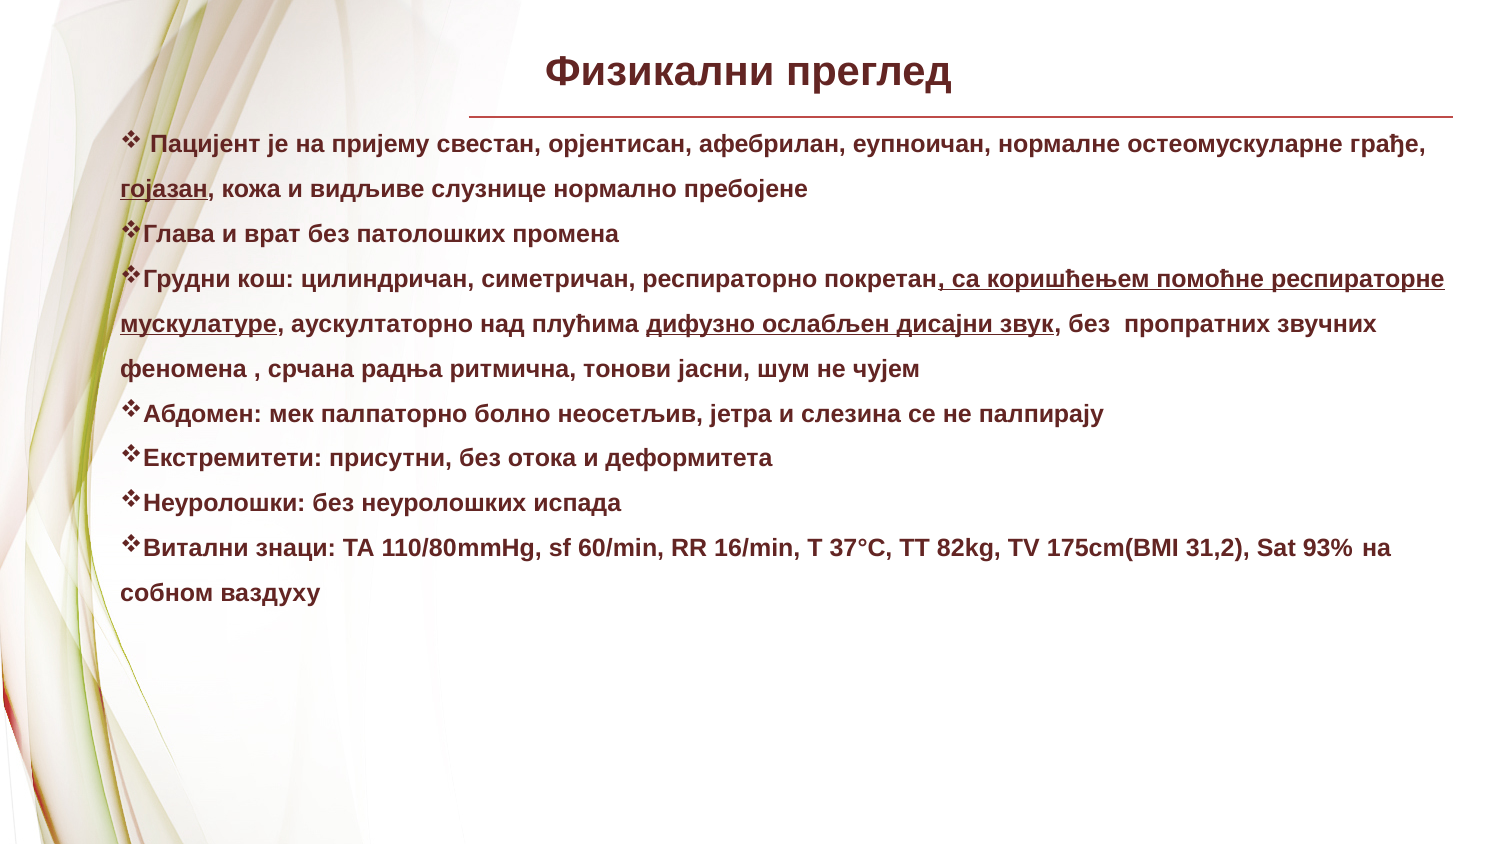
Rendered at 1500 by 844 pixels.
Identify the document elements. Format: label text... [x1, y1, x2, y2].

text_box Физикални преглед [82, 23, 1416, 115]
text_box Пацијент је на пријему свестан, орјентисан, афебрилан, еупноичан, нормалне остеомускуларне грађе, гојазан, кожа и видљиве слузнице нормално пребојене Глава и врат без патолошких промена Грудни кош: цилиндричан, симетричан, респираторно покретан, са коришћењем помоћне респираторне мускулатуре, аускултаторно над плућима дифузно ослабљен дисајни звук, без пропратних звучних феномена , срчана радња ритмична, тонови јасни, шум не чујем Абдомен: мек палпаторно болно неосетљив, јетра и слезина се не палпирају Екстремитети: присутни, без отока и деформитета Неуролошки: без неуролошких испада Витални знаци: ТА 110/80mmHg, sf 60/min, RR 16/min, T 37°C, TT 82kg, TV 175cm(BMI 31,2), Sat 93% на собном ваздуху [105, 105, 1477, 734]
picture [0, 0, 1500, 844]
